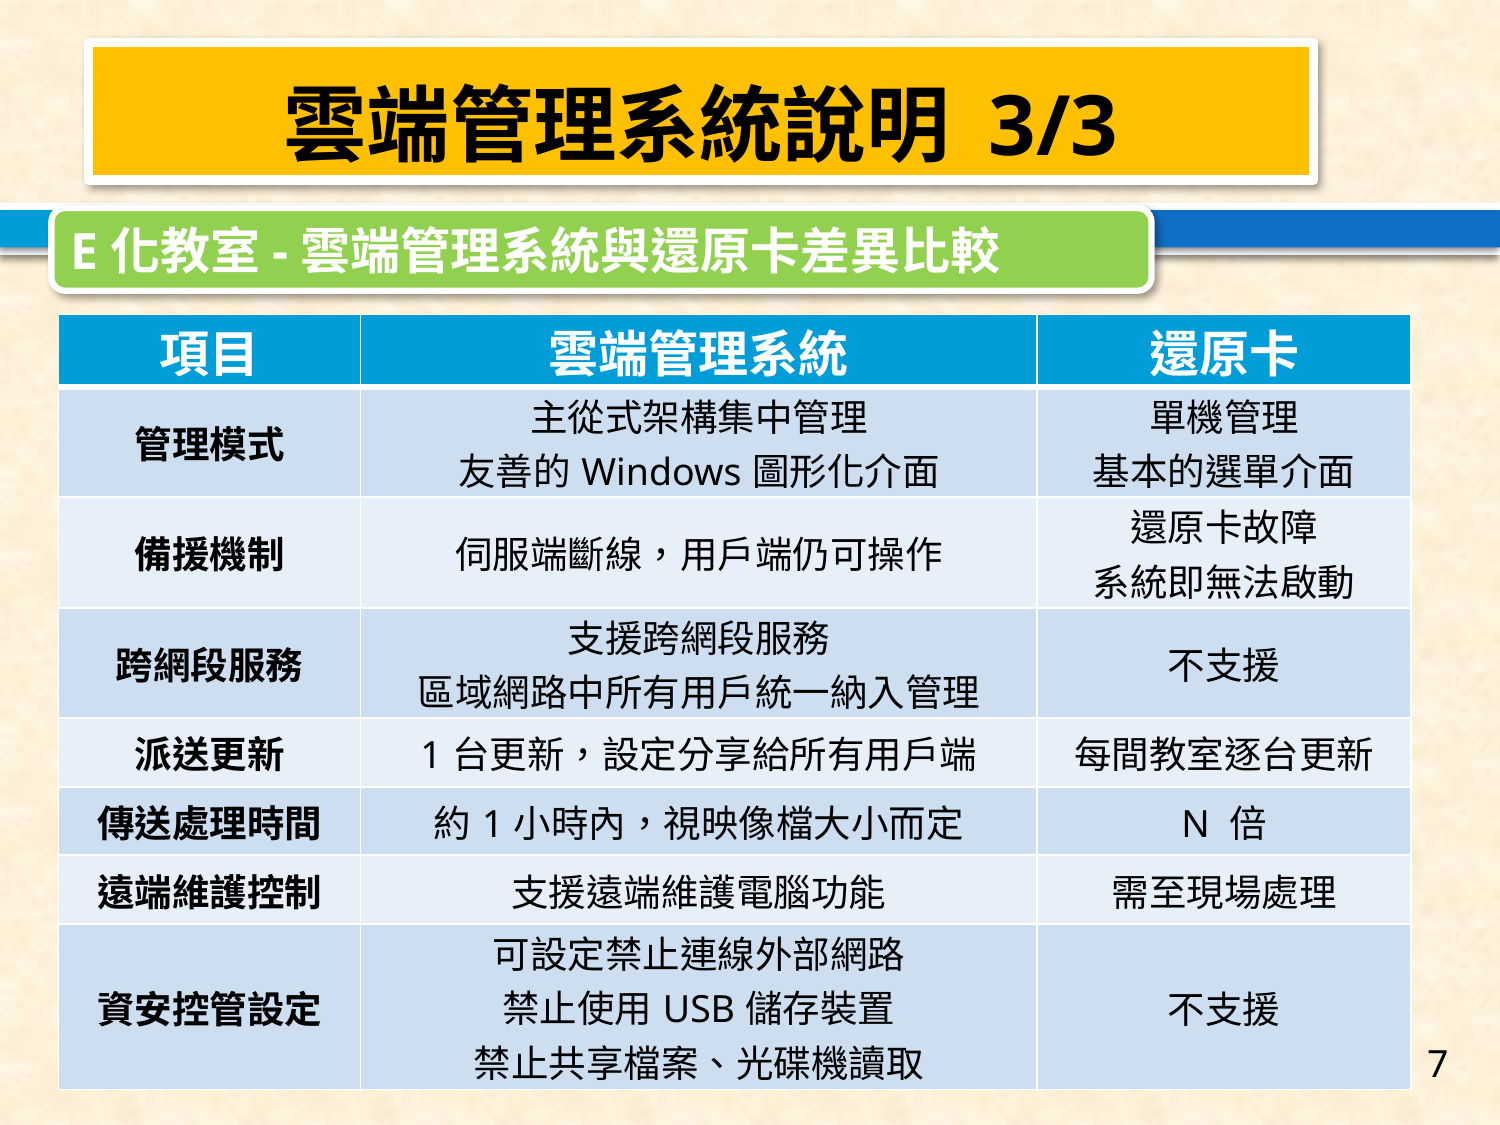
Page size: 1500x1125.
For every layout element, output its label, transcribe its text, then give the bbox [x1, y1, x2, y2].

table_cell 每間教室逐台更新 [1038, 719, 1410, 786]
table_cell 備援機制 [59, 498, 360, 607]
table_cell N 倍 [1038, 788, 1410, 854]
table_cell 不支援 [1038, 609, 1410, 717]
table_cell 主從式架構集中管理 友善的Windows圖形化介面 [361, 390, 1036, 496]
table_cell 支援跨網段服務 區域網路中所有用戶統一納入管理 [361, 609, 1036, 717]
picture [0, 255, 1500, 1125]
table_cell 資安控管設定 [59, 925, 360, 1089]
table_cell 單機管理 基本的選單介面 [1038, 390, 1410, 496]
table_cell 約1小時內，視映像檔大小而定 [361, 788, 1036, 854]
text_box E化教室-雲端管理系統與還原卡差異比較 [49, 206, 1154, 293]
slide_number 7 [1387, 1023, 1488, 1109]
picture [0, 0, 1500, 202]
table_cell 遠端維護控制 [59, 856, 360, 923]
table_cell 不支援 [1038, 925, 1410, 1089]
table_cell 伺服端斷線，用戶端仍可操作 [361, 498, 1036, 607]
table_cell 跨網段服務 [59, 609, 360, 717]
text_box 雲端管理系統說明 3/3 [87, 41, 1315, 181]
table_cell 管理模式 [59, 390, 360, 496]
table_cell 還原卡故障 系統即無法啟動 [1038, 498, 1410, 607]
table_cell 1台更新，設定分享給所有用戶端 [361, 719, 1036, 786]
table_cell 傳送處理時間 [59, 788, 360, 854]
table_cell 支援遠端維護電腦功能 [361, 856, 1036, 923]
table_header 項目 [59, 315, 360, 384]
table_header 雲端管理系統 [361, 315, 1036, 384]
table_cell 可設定禁止連線外部網路 禁止使用USB儲存裝置 禁止共享檔案、光碟機讀取 [361, 925, 1036, 1089]
table_cell 派送更新 [59, 719, 360, 786]
table_cell 需至現場處理 [1038, 856, 1410, 923]
table_header 還原卡 [1038, 315, 1410, 384]
